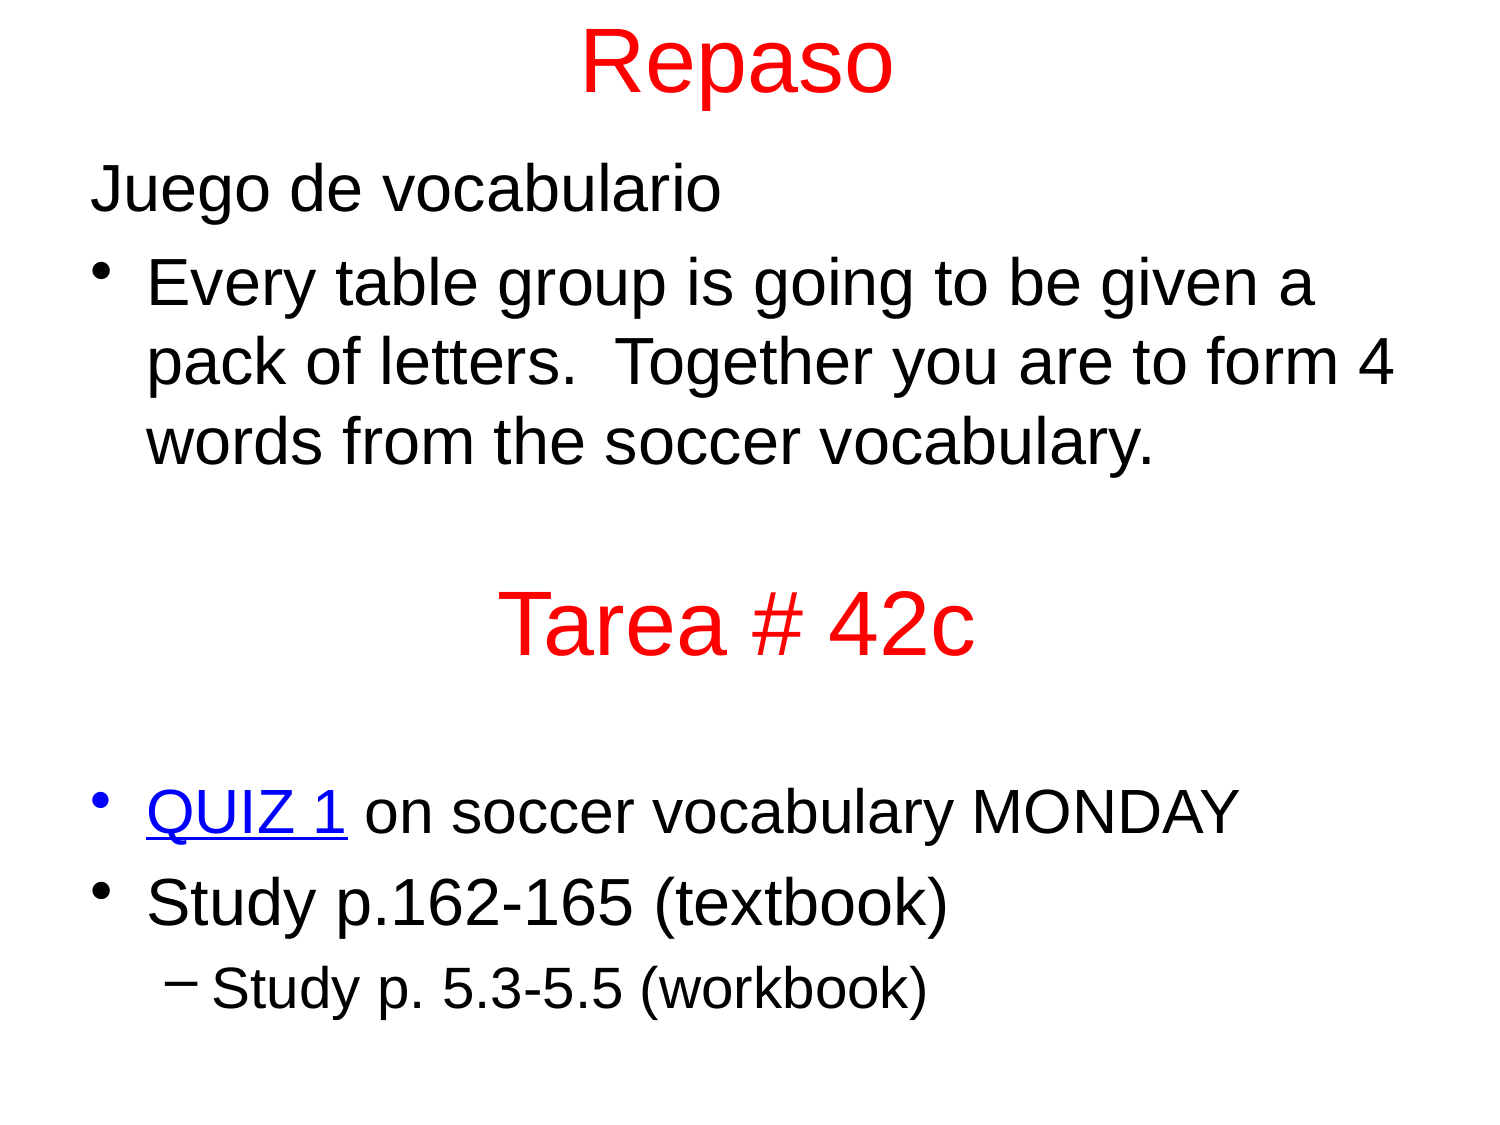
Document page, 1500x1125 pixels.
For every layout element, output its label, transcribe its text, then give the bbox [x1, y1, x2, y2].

text_box Repaso [62, 0, 1413, 150]
title Tarea # 42c [62, 525, 1413, 713]
list Juego de vocabulario Every table group is going to be given a pack of letters. Together you are to form 4 words from the soccer vocabulary. QUIZ 1 on soccer vocabulary MONDAY Study p.162-165 (textbook) Study p. 5.3-5.5 (workbook) [75, 137, 1425, 1118]
